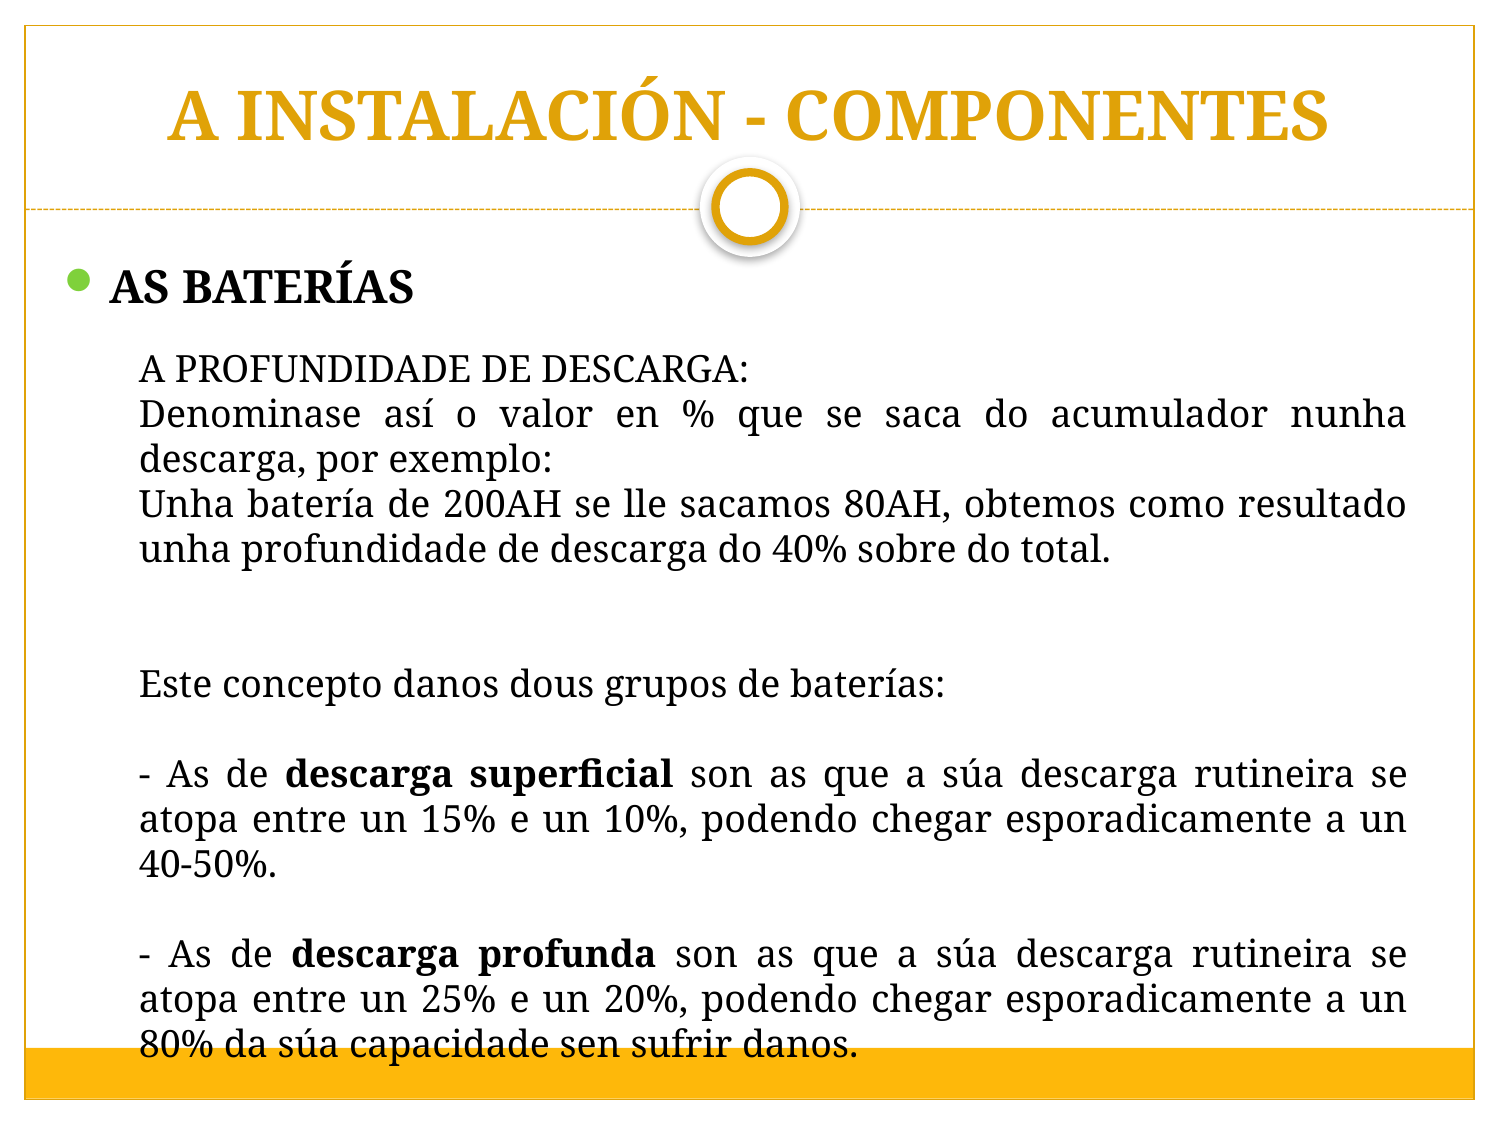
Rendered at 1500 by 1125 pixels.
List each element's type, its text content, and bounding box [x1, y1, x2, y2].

text_box A PROFUNDIDADE DE DESCARGA: Denominase así o valor en % que se saca do acumulador nunha descarga, por exemplo: Unha batería de 200AH se lle sacamos 80AH, obtemos como resultado unha profundidade de descarga do 40% sobre do total. Este concepto danos dous grupos de baterías: - As de descarga superficial son as que a súa descarga rutineira se atopa entre un 15% e un 10%, podendo chegar esporadicamente a un 40-50%. - As de descarga profunda son as que a súa descarga rutineira se atopa entre un 25% e un 20%, podendo chegar esporadicamente a un 80% da súa capacidade sen sufrir danos. [123, 338, 1424, 1073]
list AS BATERÍAS [49, 250, 1445, 1001]
title A INSTALACIÓN - COMPONENTES [49, 37, 1450, 162]
